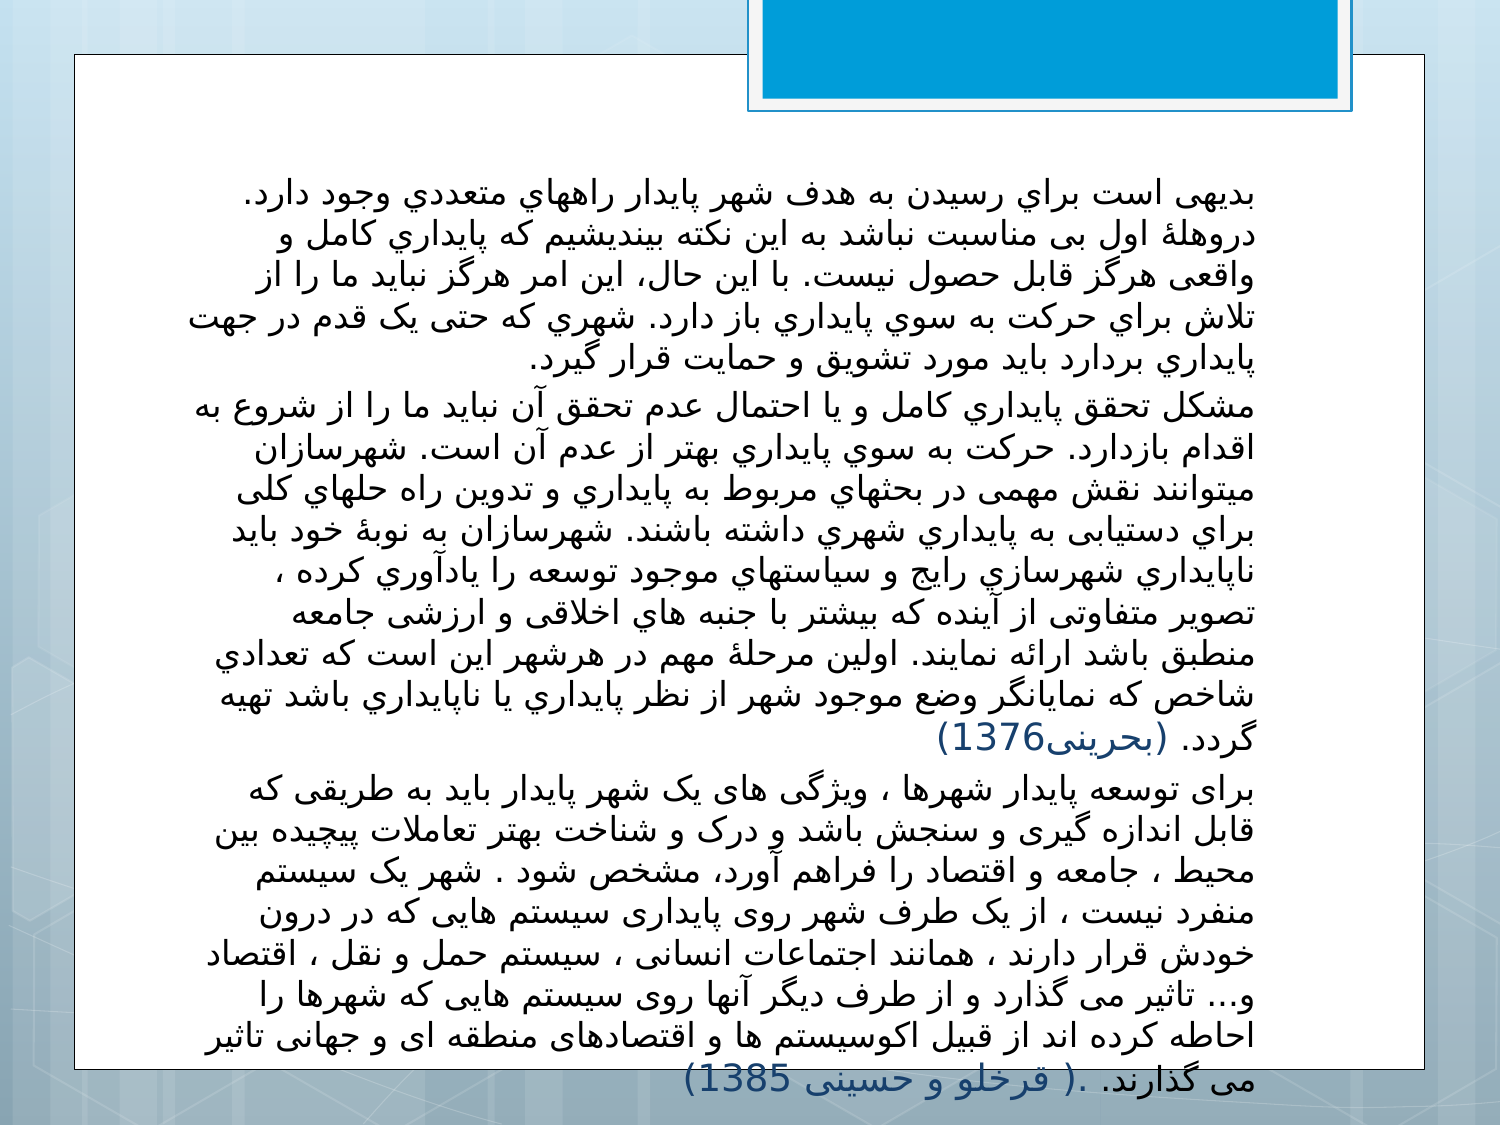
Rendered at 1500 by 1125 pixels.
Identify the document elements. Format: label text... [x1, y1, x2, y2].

list بدیهی است براي رسیدن به هدف شهر پایدار راههاي متعددي وجود دارد. دروهلۀ اول بی مناسبت نباشد به این نکته بیندیشیم که پایداري کامل و واقعی هرگز قابل حصول نیست. با این حال، این امر هرگز نباید ما را از تلاش براي حرکت به سوي پایداري باز دارد. شهري که حتی یک قدم در جهت پایداري بردارد باید مورد تشویق و حمایت قرار گیرد. مشکل تحقق پایداري کامل و یا احتمال عدم تحقق آن نباید ما را از شروع به اقدام بازدارد. حرکت به سوي پایداري بهتر از عدم آن است. شهرسازان میتوانند نقش مهمی در بحثهاي مربوط به پایداري و تدوین راه حلهاي کلی براي دستیابی به پایداري شهري داشته باشند. شهرسازان به نوبۀ خود باید ناپایداري شهرسازي رایج و سیاستهاي موجود توسعه را یادآوري کرده ، تصویر متفاوتی از آینده که بیشتر با جنبه هاي اخلاقی و ارزشی جامعه منطبق باشد ارائه نمایند. اولین مرحلۀ مهم در هرشهر این است که تعدادي شاخص که نمایانگر وضع موجود شهر از نظر پایداري یا ناپایداري باشد تهیه گردد. (بحرینی1376) برای توسعه پایدار شهرها ، ویژگی های یک شهر پایدار باید به طریقی که قابل اندازه گیری و سنجش باشد و درک و شناخت بهتر تعاملات پیچیده بین محیط ، جامعه و اقتصاد را فراهم آورد، مشخص شود . شهر یک سیستم منفرد نیست ، از یک طرف شهر روی پایداری سیستم هایی که در درون خودش قرار دارند ، همانند اجتماعات انسانی ، سیستم حمل و نقل ، اقتصاد و... تاثیر می گذارد و از طرف دیگر آنها روی سیستم هایی که شهرها را احاطه کرده اند از قبیل اکوسیستم ها و اقتصادهای منطقه ای و جهانی تاثیر می گذارند. .( قرخلو و حسینی 1385) [171, 162, 1283, 975]
